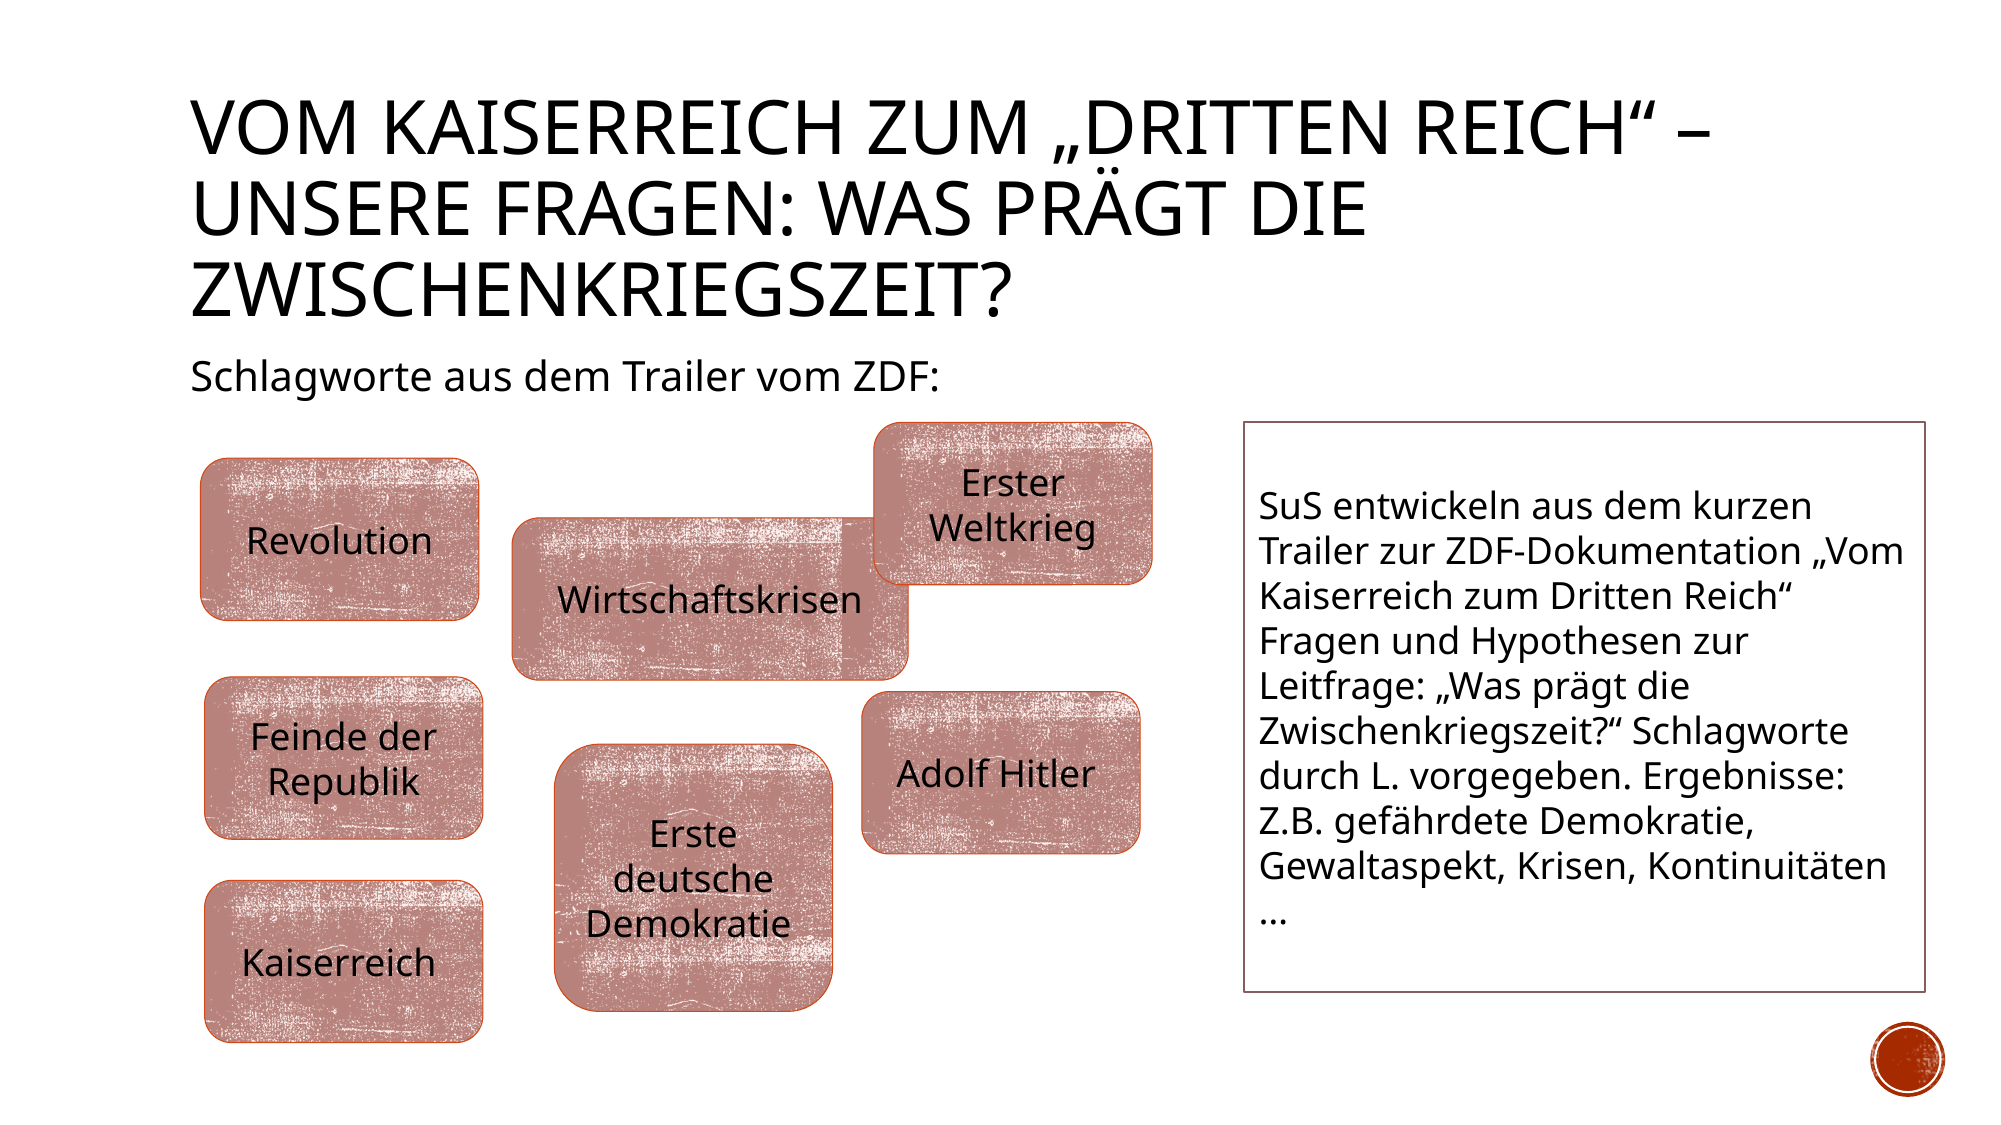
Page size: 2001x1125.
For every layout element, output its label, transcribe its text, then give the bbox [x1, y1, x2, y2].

text_box Feinde der Republik [204, 676, 484, 840]
text_box Adolf Hitler [861, 691, 1141, 855]
text_box Erste deutsche Demokratie [553, 743, 834, 1012]
text_box Revolution [199, 457, 480, 622]
text_box Kaiserreich [204, 879, 484, 1044]
text_box Wirtschaftskrisen [511, 517, 909, 681]
list Schlagworte aus dem Trailer vom ZDF: [175, 348, 1826, 1013]
text_box SuS entwickeln aus dem kurzen Trailer zur ZDF-Dokumentation „Vom Kaiserreich zum Dritten Reich“ Fragen und Hypothesen zur Leitfrage: „Was prägt die Zwischenkriegszeit?“ Schlagworte durch L. vorgegeben. Ergebnisse: Z.B. gefährdete Demokratie, Gewaltaspekt, Krisen, Kontinuitäten … [1243, 421, 1926, 993]
text_box Erster Weltkrieg [873, 421, 1153, 586]
title Vom Kaiserreich zum „Dritten Reich“ – unsere Fragen: Was prägt die Zwischenkriegszeit? [175, 79, 1826, 344]
